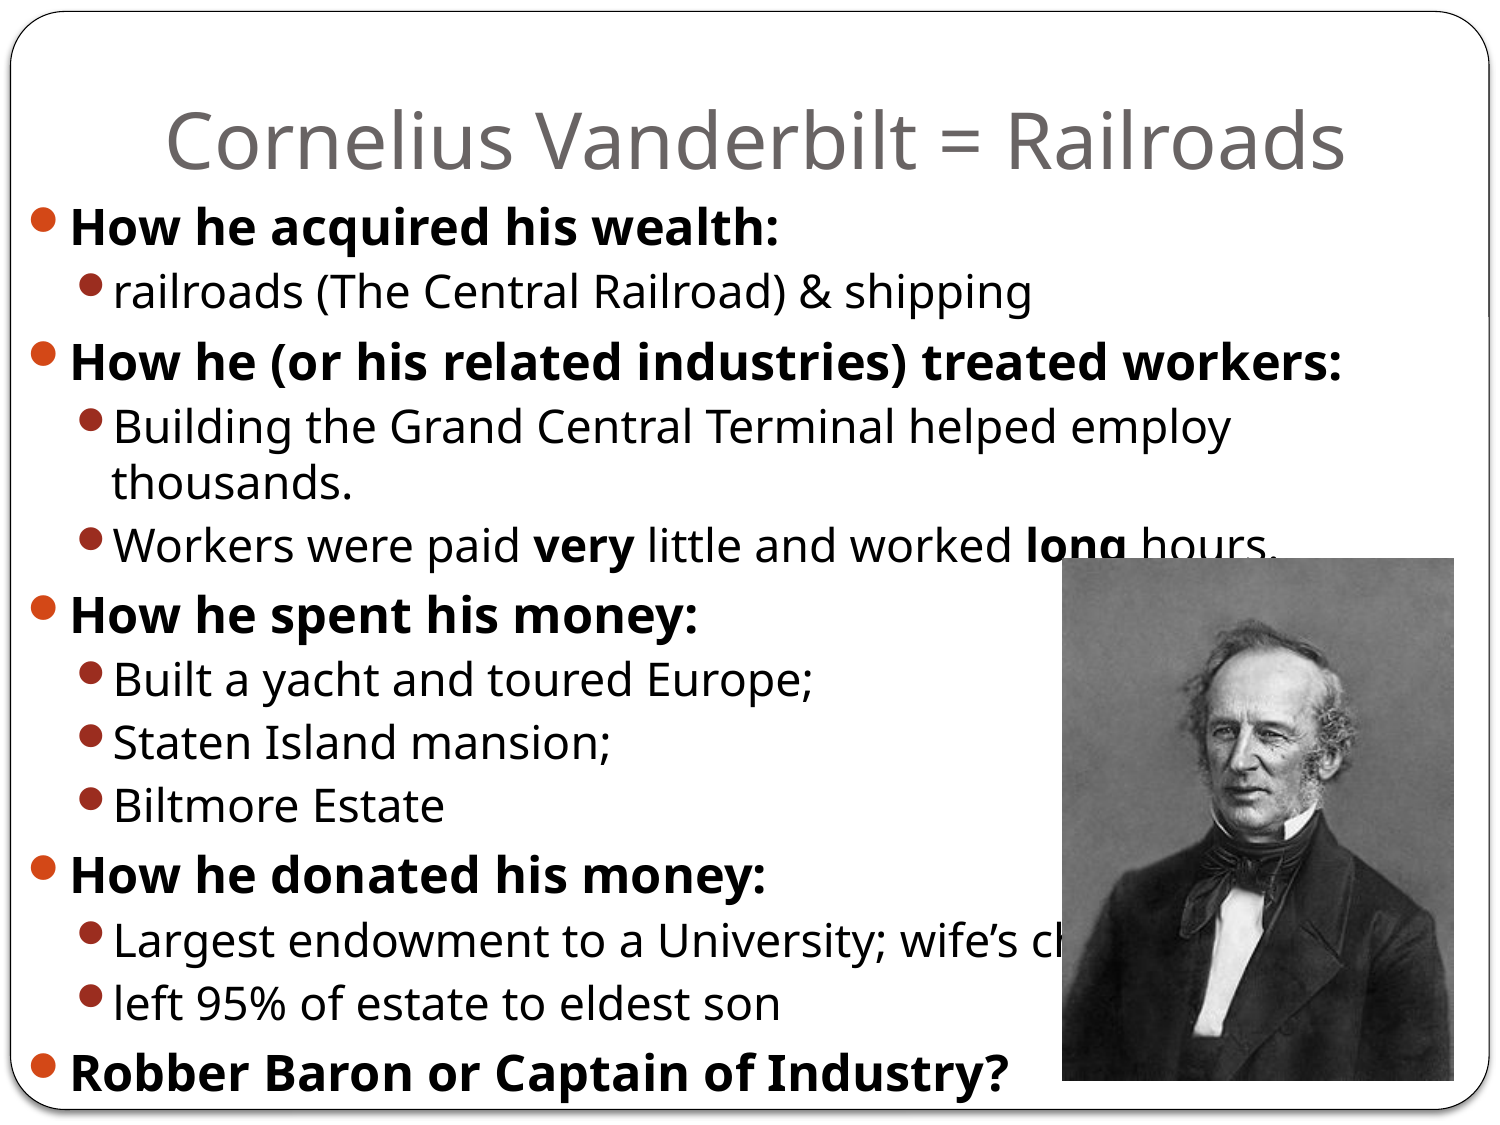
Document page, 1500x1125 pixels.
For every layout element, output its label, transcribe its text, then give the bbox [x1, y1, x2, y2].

title Cornelius Vanderbilt = Railroads [150, 12, 1425, 187]
list How he acquired his wealth: railroads (The Central Railroad) & shipping How he (or his related industries) treated workers: Building the Grand Central Terminal helped employ thousands. Workers were paid very little and worked long hours. How he spent his money: Built a yacht and toured Europe; Staten Island mansion; Biltmore Estate How he donated his money: Largest endowment to a University; wife’s church; left 95% of estate to eldest son Robber Baron or Captain of Industry? [12, 187, 1488, 1113]
picture [1062, 558, 1454, 1081]
